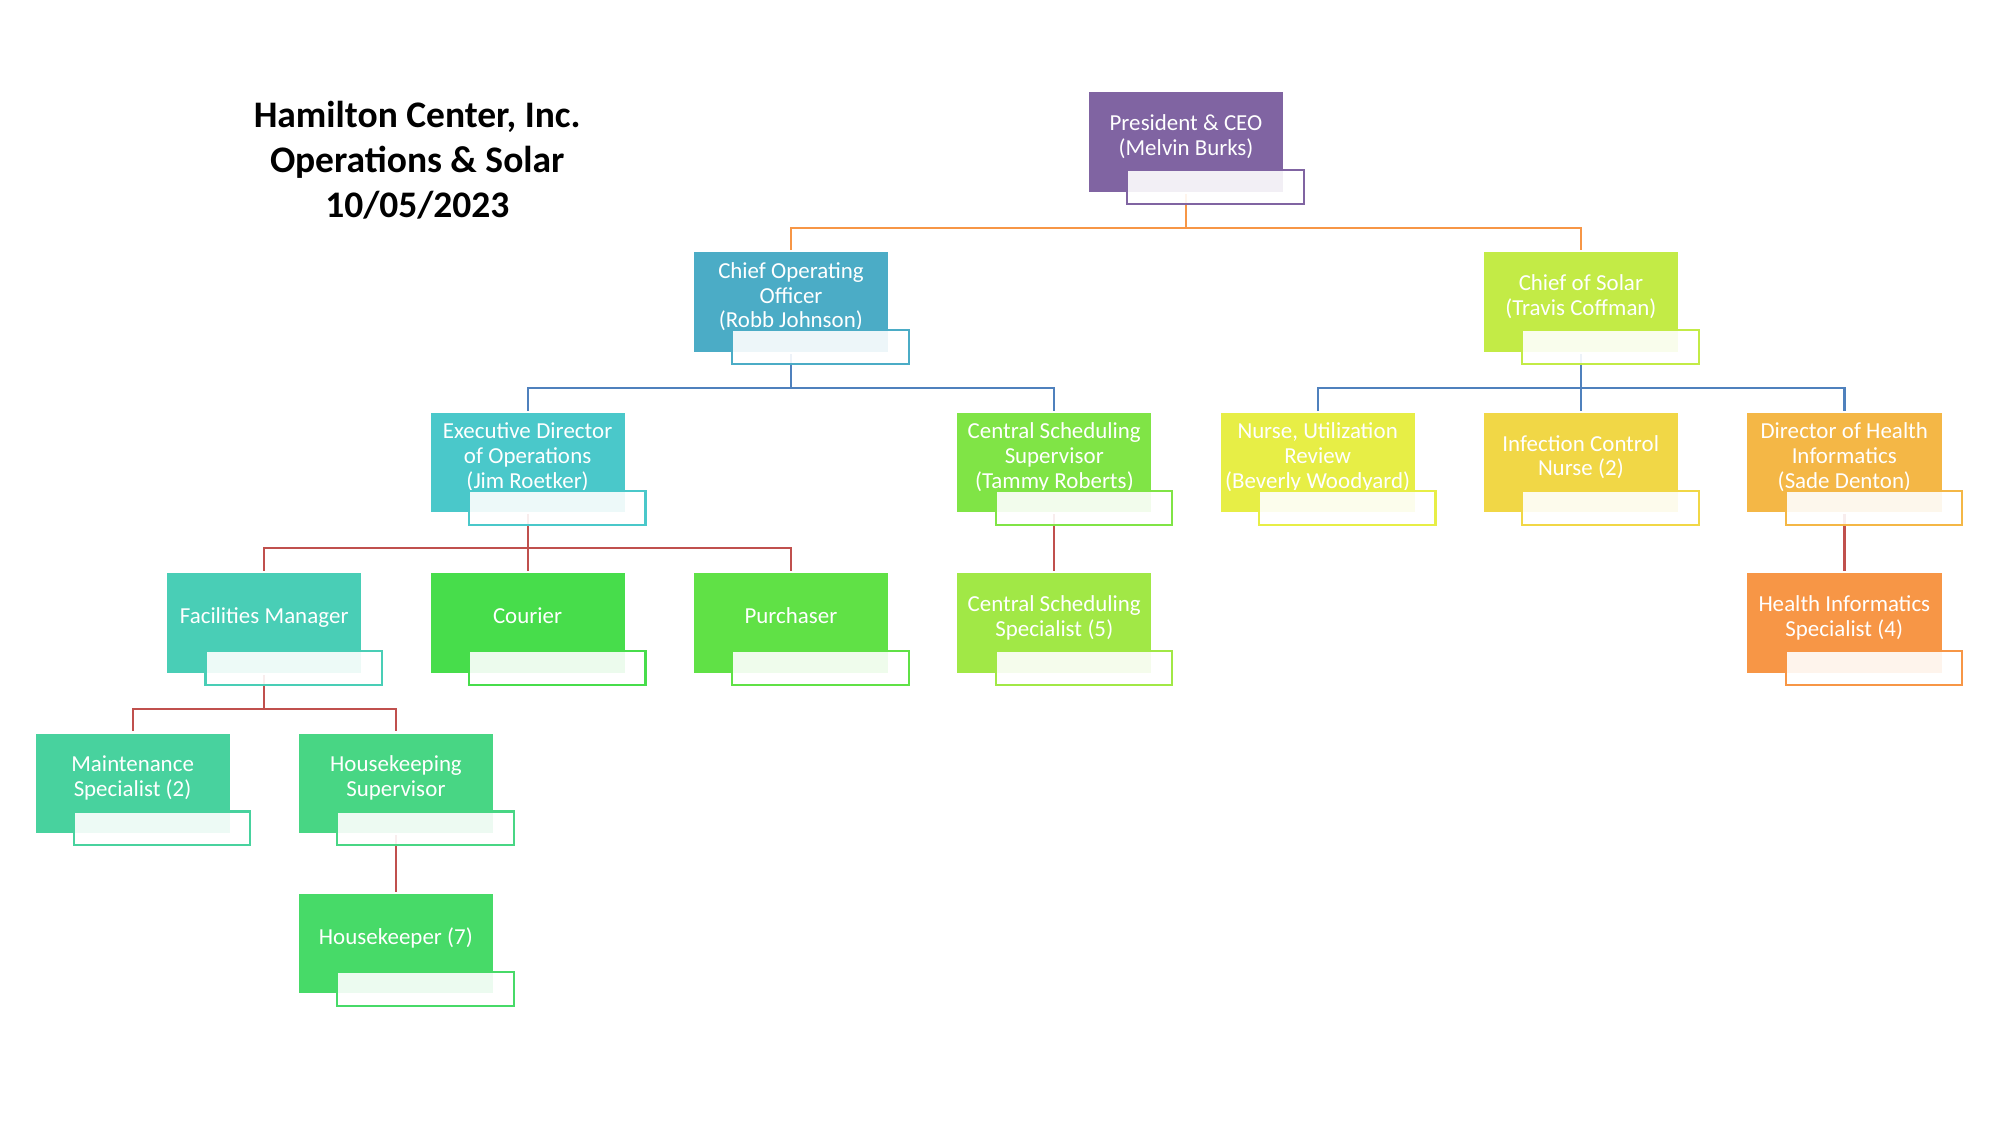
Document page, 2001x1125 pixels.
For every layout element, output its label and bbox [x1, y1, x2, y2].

text_box [15, 0, 1982, 1097]
